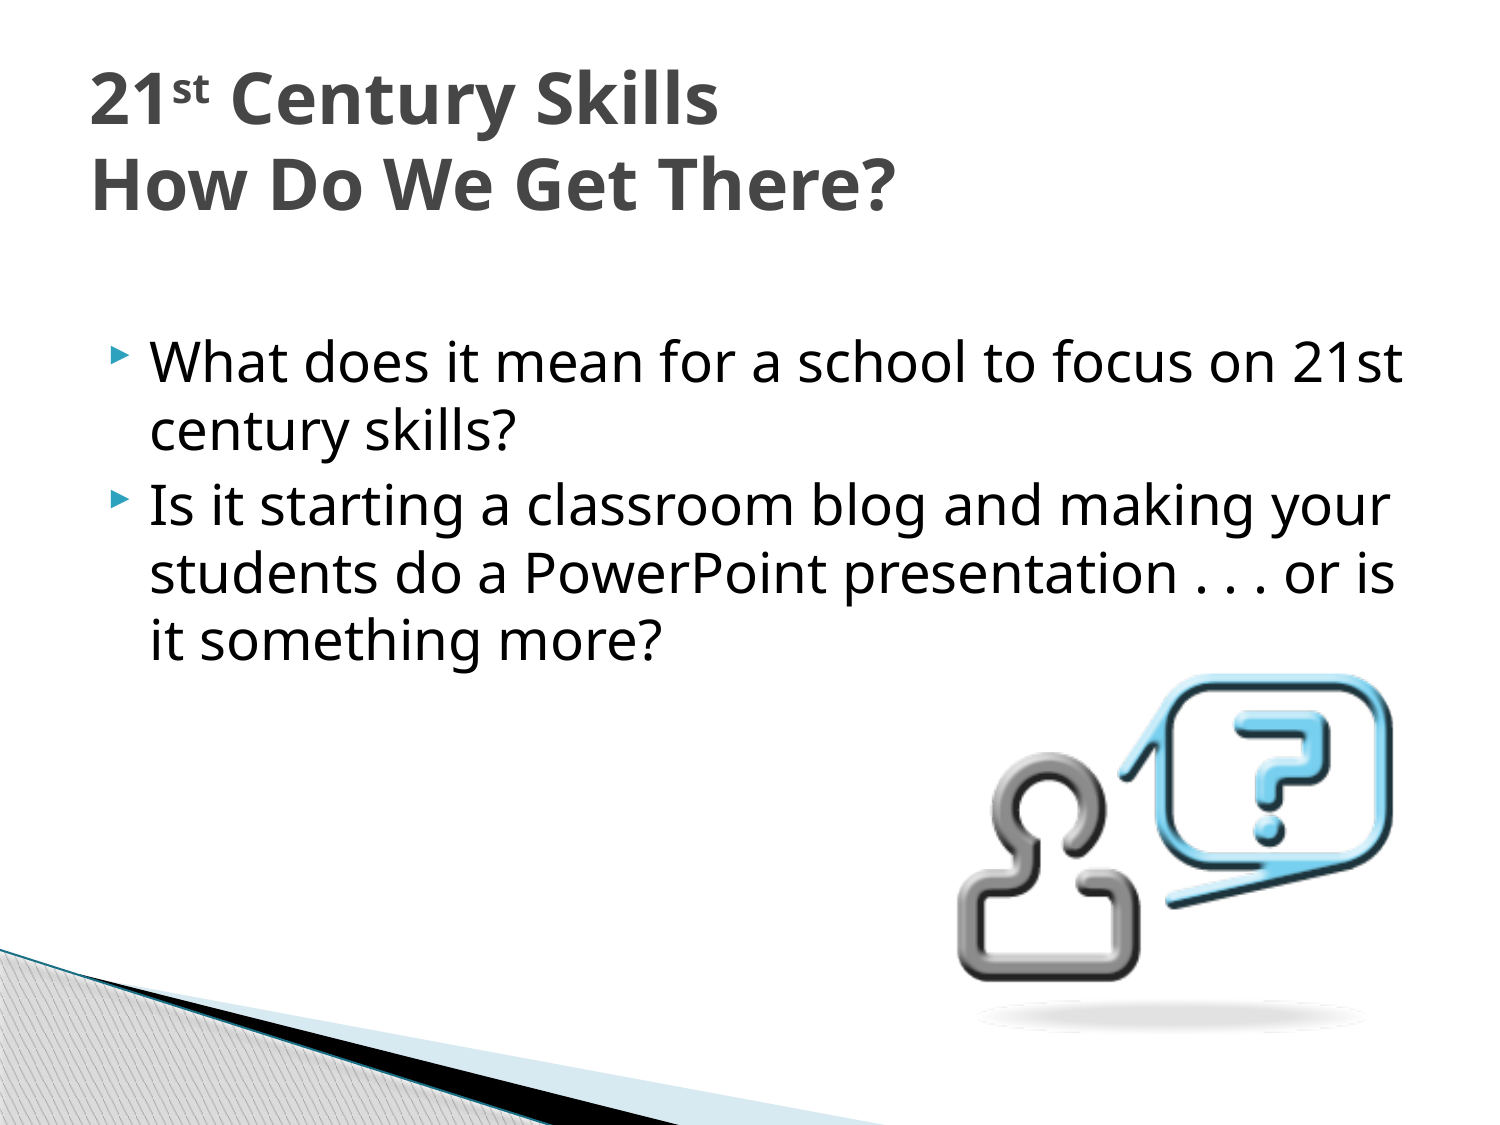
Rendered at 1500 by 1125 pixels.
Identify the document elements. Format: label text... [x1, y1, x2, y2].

list What does it mean for a school to focus on 21st century skills? Is it starting a classroom blog and making your students do a PowerPoint presentation . . . or is it something more? [75, 243, 1425, 986]
title 21st Century Skills How Do We Get There? [75, 45, 1425, 233]
picture [948, 632, 1400, 1083]
